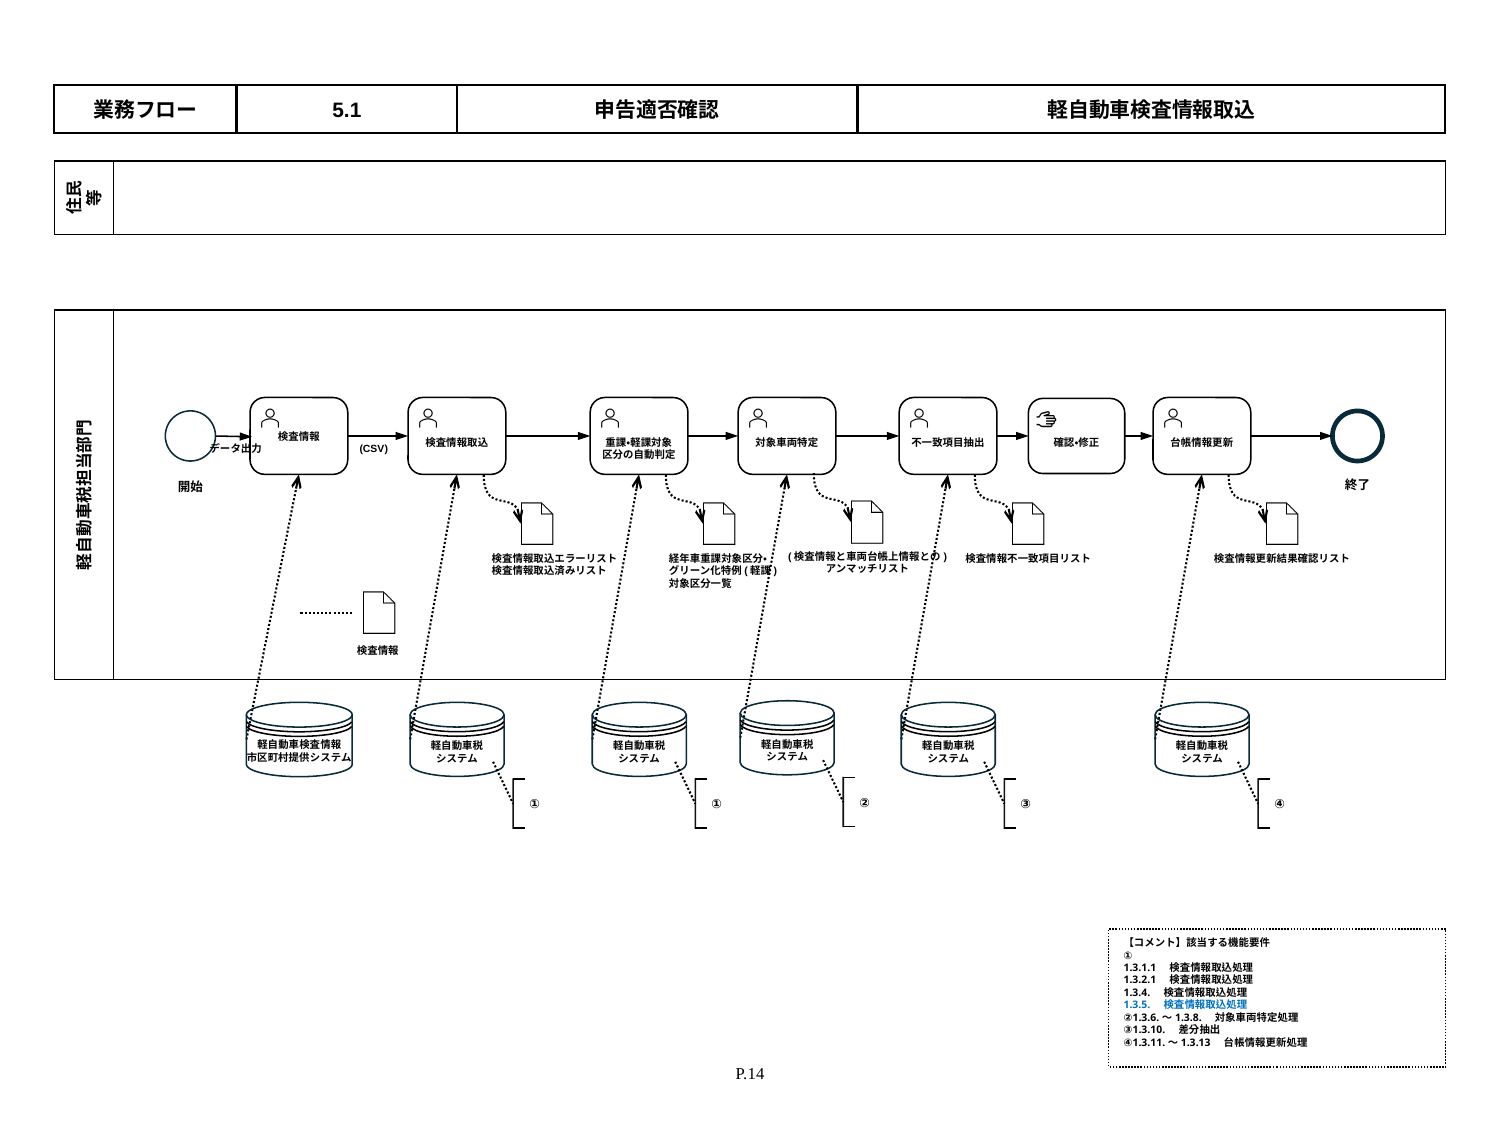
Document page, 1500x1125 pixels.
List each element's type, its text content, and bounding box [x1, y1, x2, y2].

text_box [296, 587, 460, 675]
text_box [1237, 761, 1362, 829]
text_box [1027, 397, 1126, 474]
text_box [739, 700, 835, 776]
slide_number P.14 [581, 1042, 919, 1103]
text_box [900, 701, 996, 777]
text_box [591, 701, 687, 777]
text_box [409, 701, 505, 777]
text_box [737, 396, 837, 475]
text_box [974, 474, 1080, 592]
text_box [1228, 474, 1334, 592]
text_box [53, 160, 1447, 236]
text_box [674, 761, 800, 829]
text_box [822, 759, 948, 828]
text_box 【コメント】該当する機能要件 ① 1.3.1.1 検査情報取込処理 1.3.2.1 検査情報取込処理 1.3.4. 検査情報取込処理 1.3.5. 検査情報取込処理 ②1.3.6.～1.3.8. 対象車両特定処理 ③1.3.10. 差分抽出 ④1.3.11.～1.3.13 台帳情報更新処理 [1107, 927, 1447, 1068]
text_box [53, 84, 1447, 134]
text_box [813, 472, 920, 590]
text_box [1152, 396, 1252, 475]
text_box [898, 396, 998, 475]
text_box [407, 396, 507, 475]
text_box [1154, 701, 1250, 777]
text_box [653, 474, 757, 592]
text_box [983, 761, 1109, 829]
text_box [53, 309, 1447, 681]
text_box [249, 396, 349, 475]
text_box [492, 761, 618, 829]
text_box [476, 474, 580, 592]
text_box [589, 396, 689, 475]
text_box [245, 701, 353, 778]
